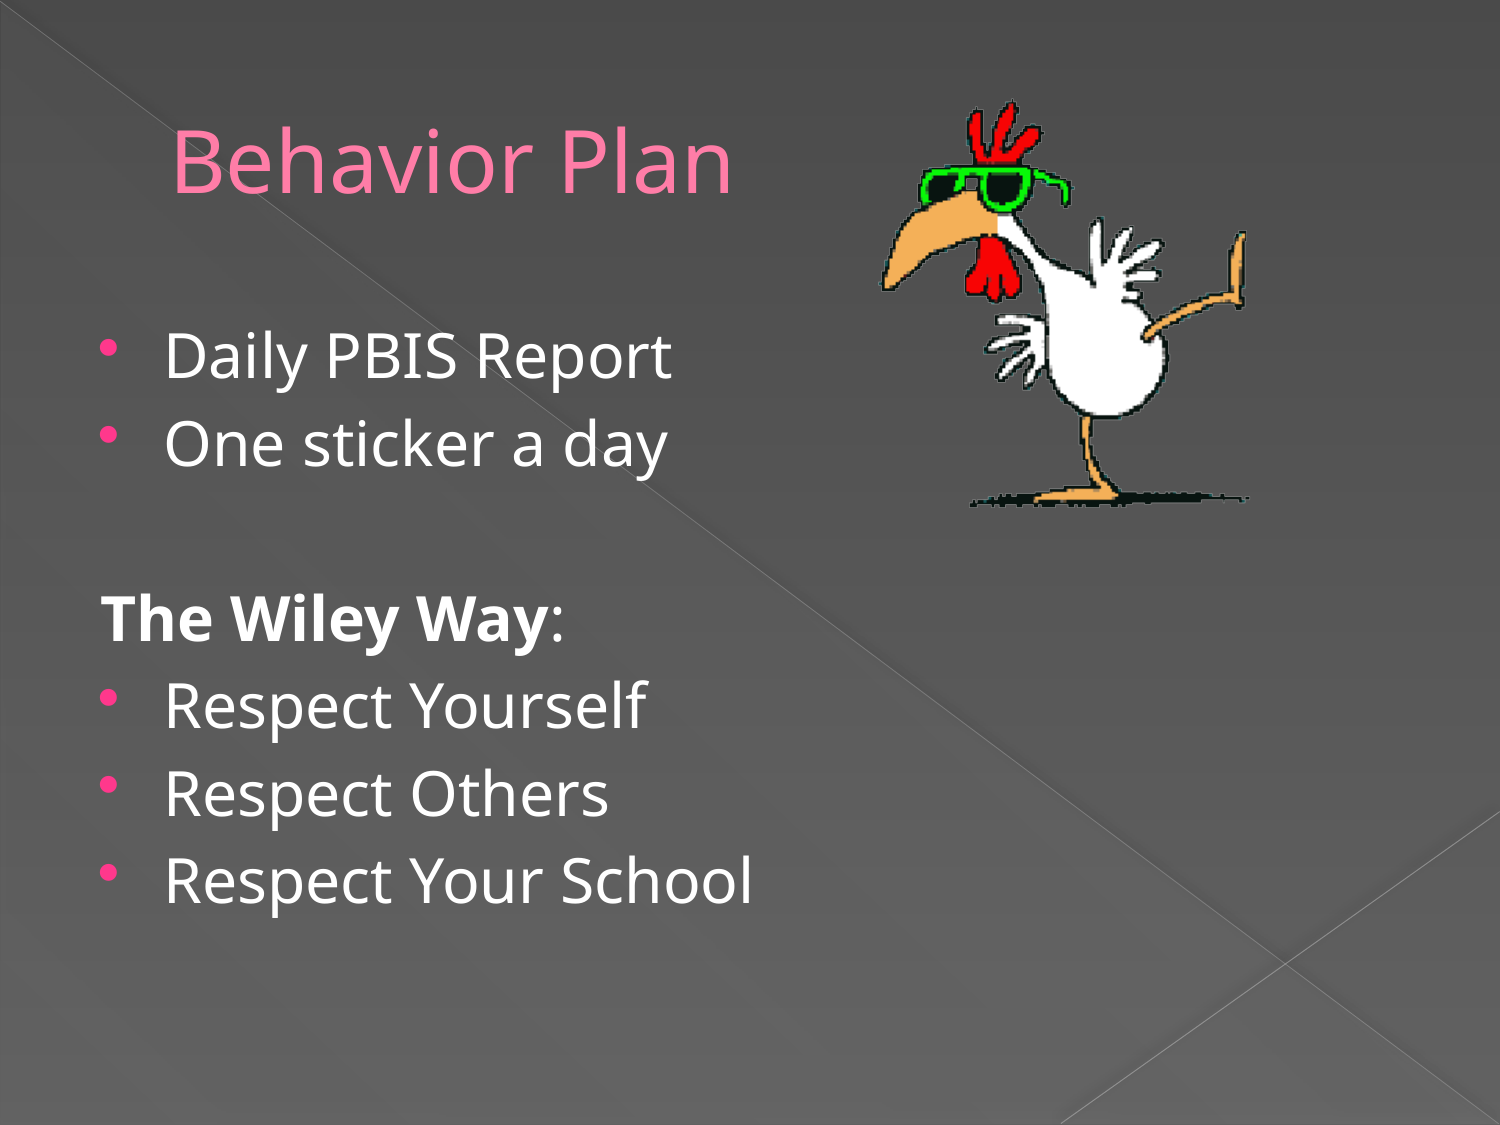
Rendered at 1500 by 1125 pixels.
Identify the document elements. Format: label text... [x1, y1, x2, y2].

title Behavior Plan [75, 43, 1425, 274]
list Daily PBIS Report One sticker a day The Wiley Way: Respect Yourself Respect Others Respect Your School [75, 308, 1425, 1059]
picture [849, 74, 1319, 523]
